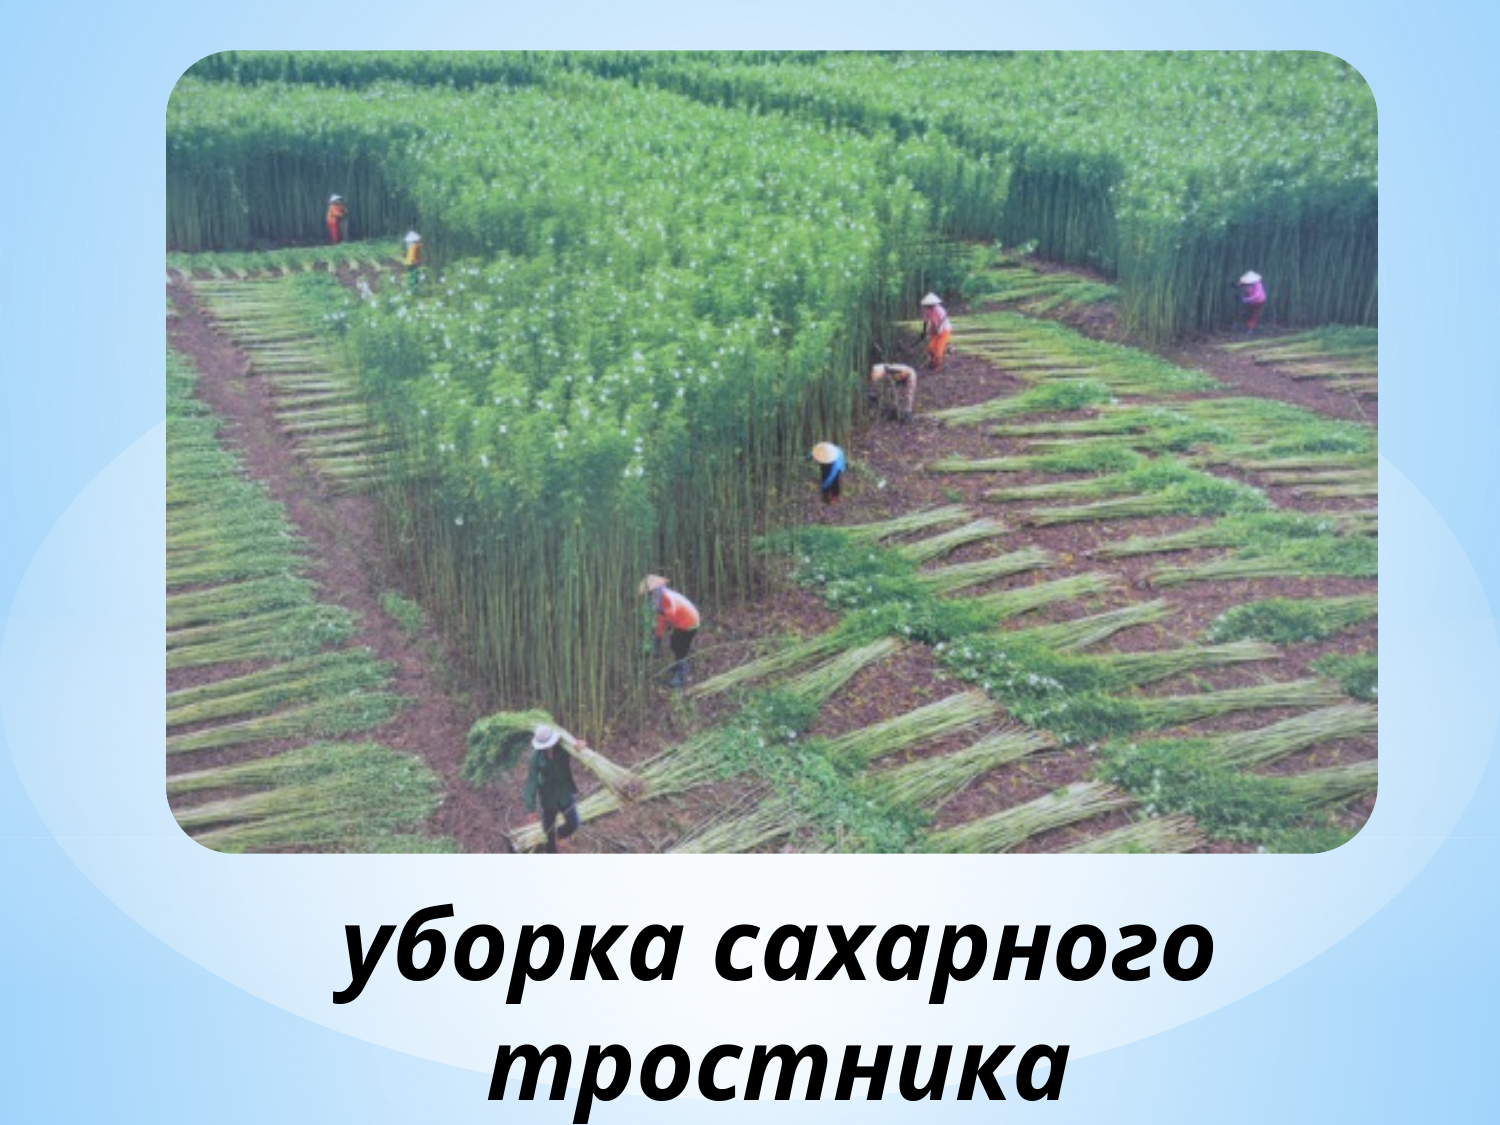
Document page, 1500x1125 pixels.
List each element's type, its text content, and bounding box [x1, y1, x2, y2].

picture [165, 50, 1378, 854]
text_box уборка сахарного тростника [88, 873, 1471, 1125]
